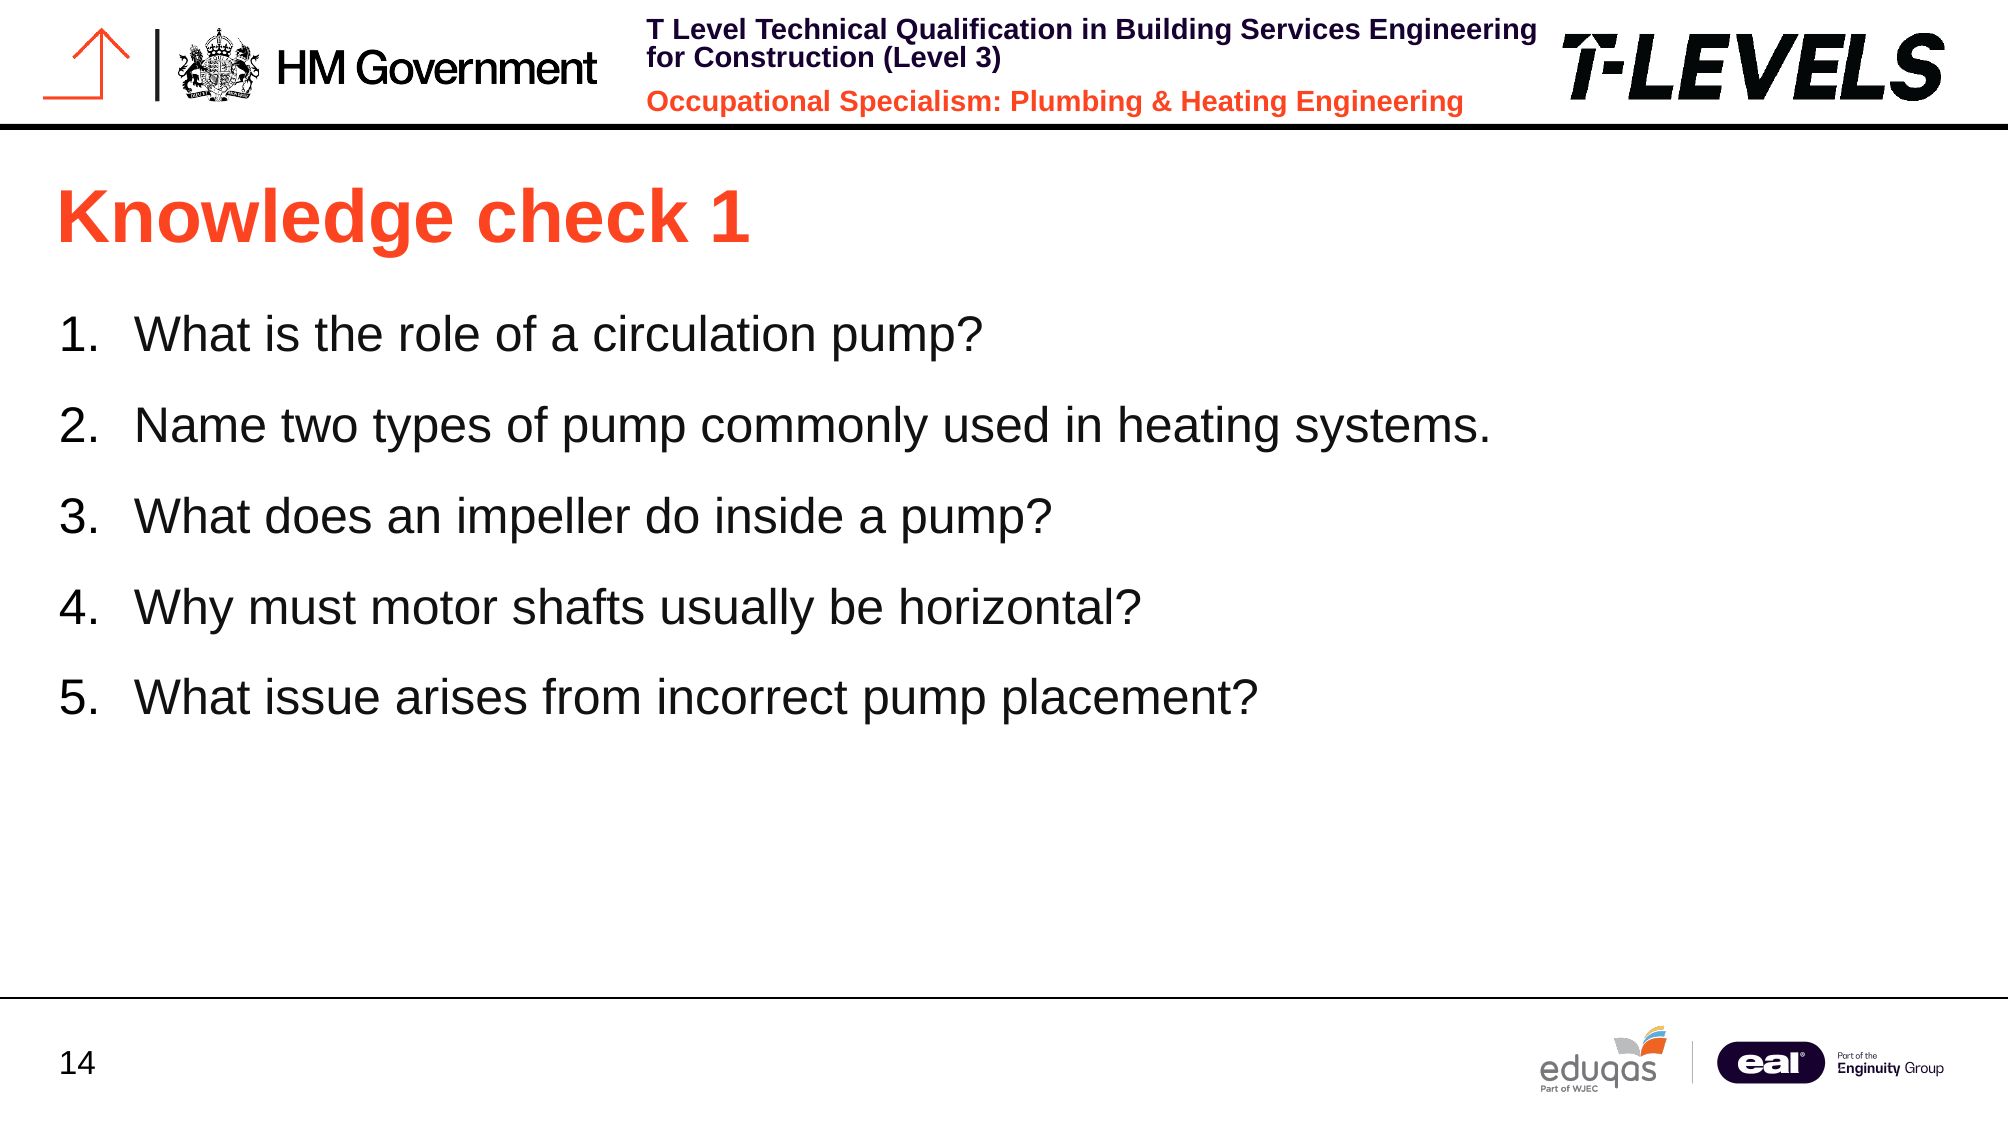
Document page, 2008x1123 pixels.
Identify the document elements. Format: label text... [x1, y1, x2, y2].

picture [1535, 1021, 1949, 1097]
list What is the role of a circulation pump? Name two types of pump commonly used in heating systems. What does an impeller do inside a pump? Why must motor shafts usually be horizontal? What issue arises from incorrect pump placement? [59, 295, 1949, 931]
title Knowledge check 1 [41, 111, 1949, 314]
picture [38, 27, 136, 100]
picture [155, 28, 597, 102]
picture [1543, 25, 1964, 108]
